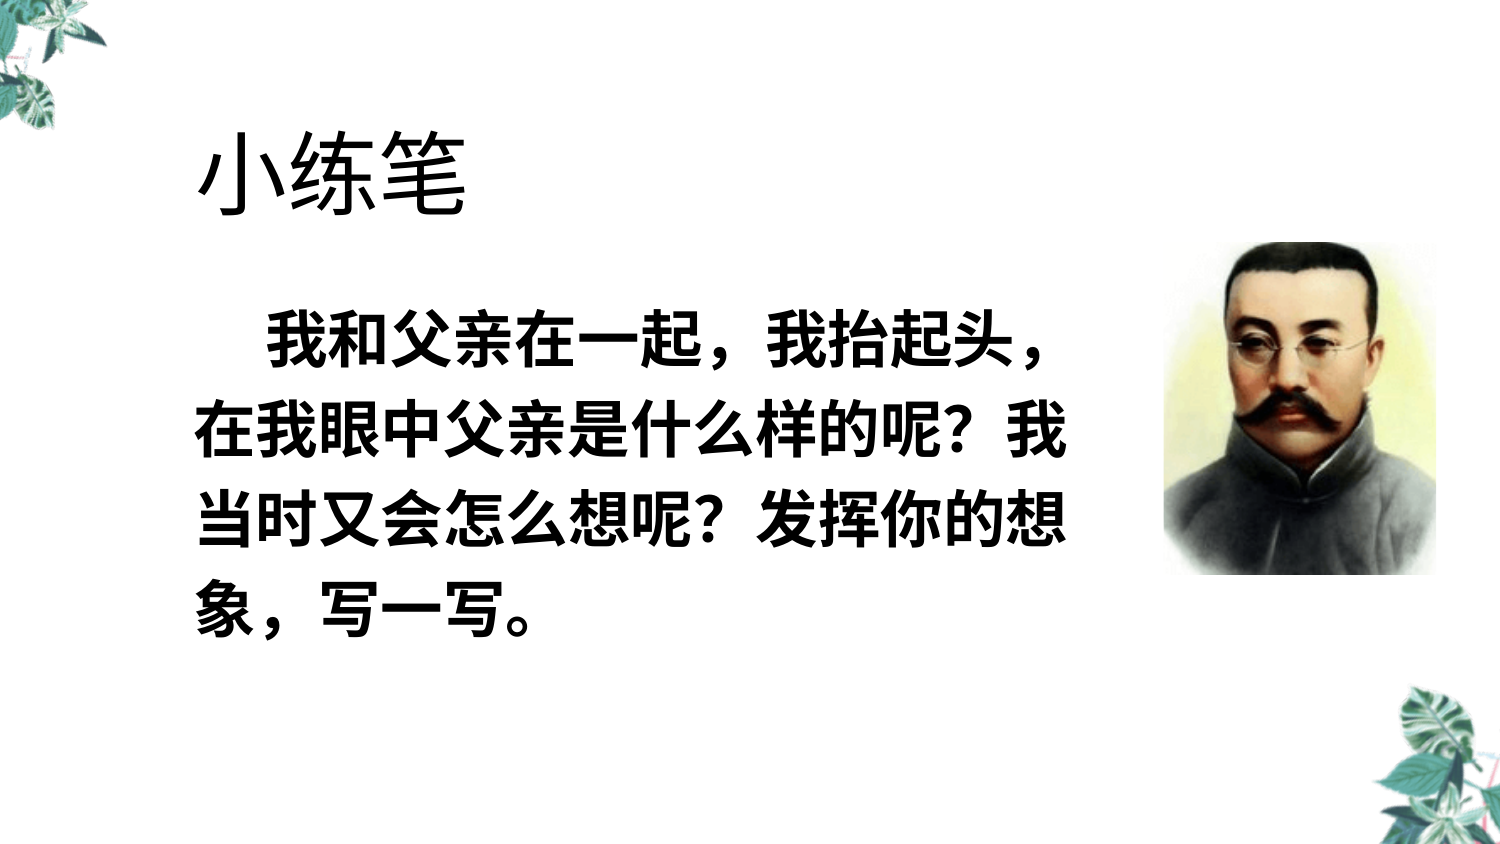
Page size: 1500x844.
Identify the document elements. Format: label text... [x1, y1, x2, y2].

text_box 我和父亲在一起，我抬起头，在我眼中父亲是什么样的呢？我当时又会怎么想呢？发挥你的想象，写一写。 [178, 278, 1132, 653]
title 小练笔 [178, 109, 489, 214]
picture [1294, 595, 1500, 844]
picture [1163, 242, 1437, 576]
picture [0, 0, 148, 167]
